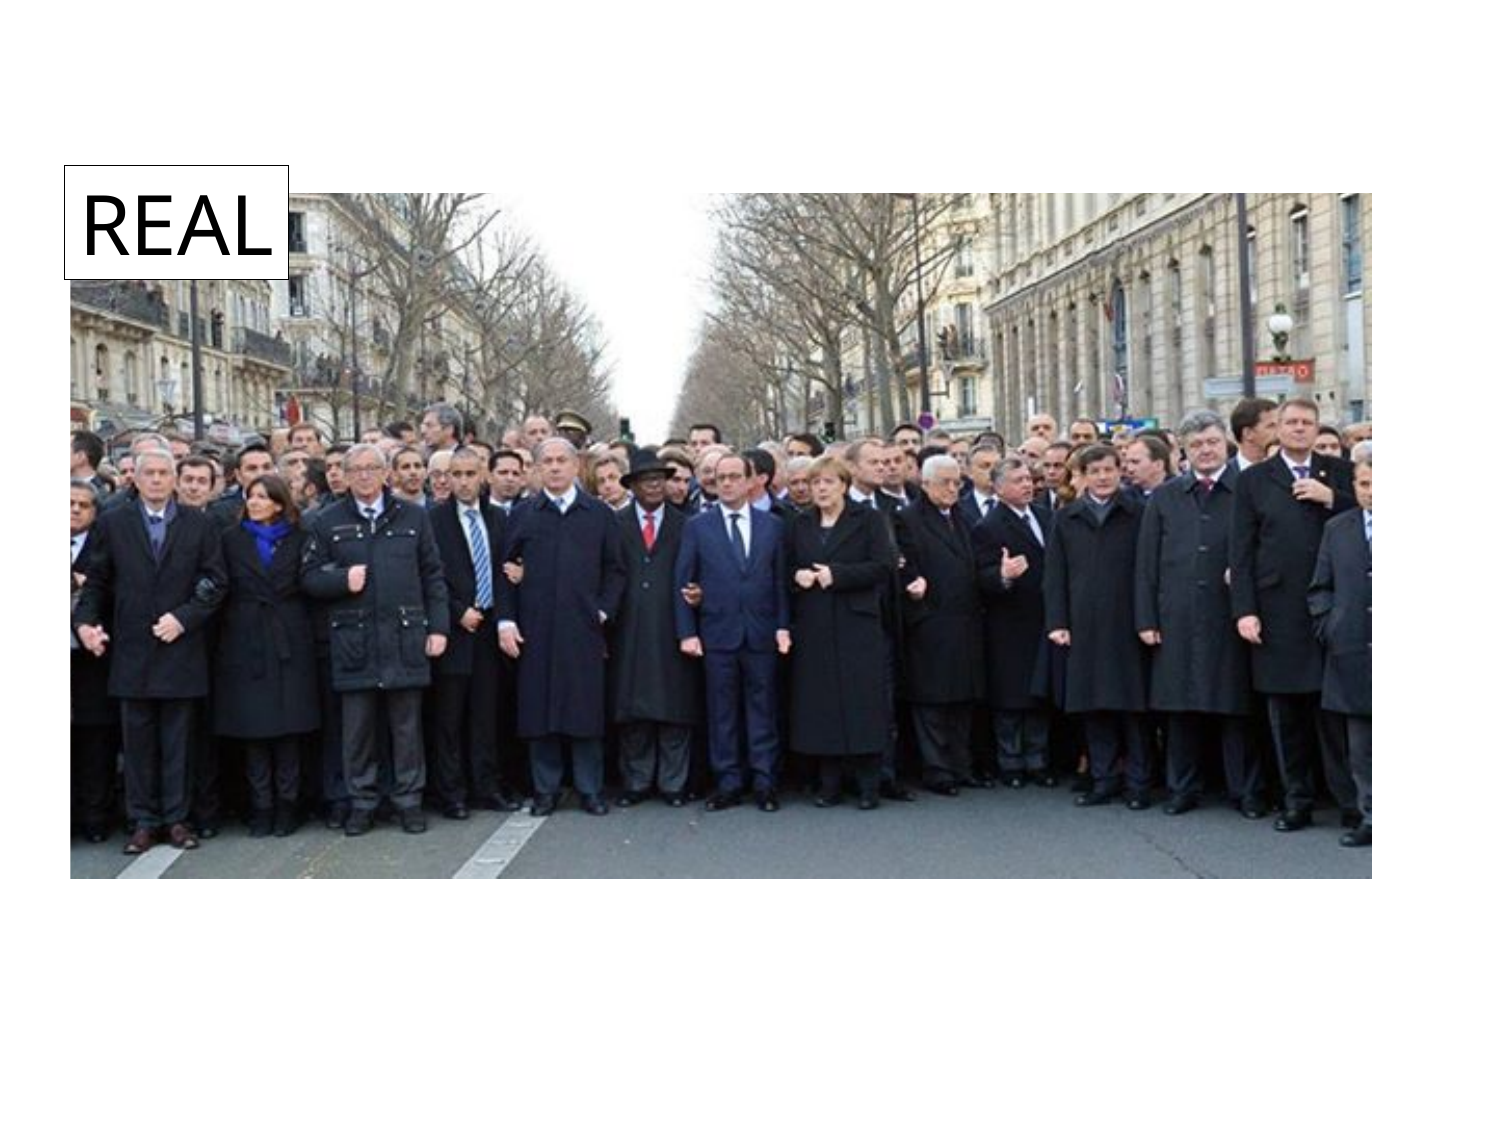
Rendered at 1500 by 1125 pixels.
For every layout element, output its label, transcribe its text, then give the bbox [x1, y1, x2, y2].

picture [70, 193, 1373, 879]
text_box REAL [64, 165, 289, 280]
